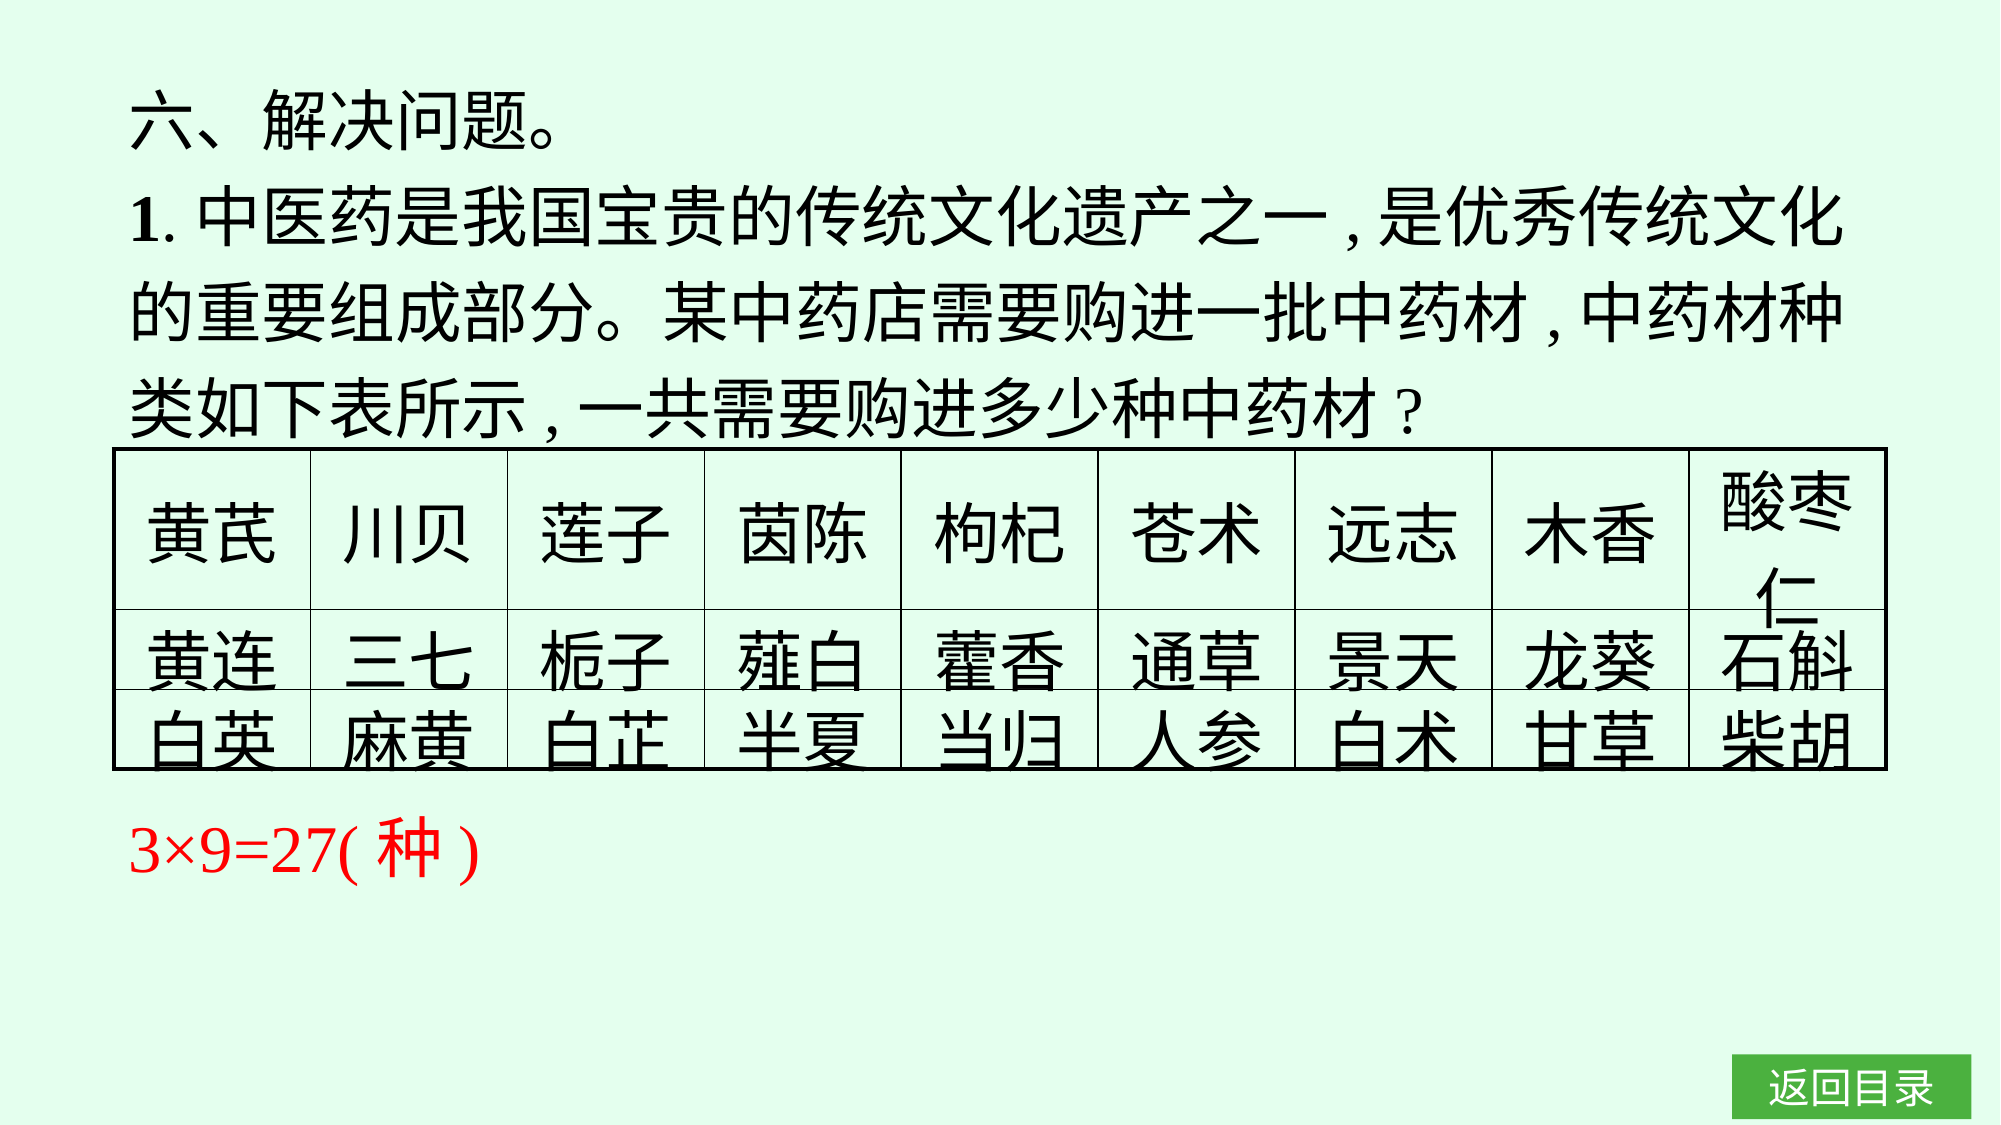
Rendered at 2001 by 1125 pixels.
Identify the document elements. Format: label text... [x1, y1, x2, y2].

table_cell 黄连 [116, 610, 310, 689]
table_header 川贝 [311, 451, 507, 609]
table_header 莲子 [508, 451, 704, 609]
table_cell 三七 [311, 610, 507, 689]
table_cell 景天 [1296, 610, 1491, 689]
table_header 苍术 [1099, 451, 1294, 609]
table_cell 龙葵 [1493, 610, 1688, 689]
table_cell 石斛 [1690, 610, 1884, 689]
table_cell 藿香 [902, 610, 1097, 689]
table_header 酸枣仁 [1690, 451, 1884, 609]
table_cell 白英 [116, 690, 310, 767]
table_header 枸杞 [902, 451, 1097, 609]
table_header 黄芪 [116, 451, 310, 609]
table_cell 薤白 [705, 610, 900, 689]
table_cell 柴胡 [1690, 690, 1884, 767]
table_cell 麻黄 [311, 690, 507, 767]
table_cell 栀子 [508, 610, 704, 689]
table_cell 当归 [902, 690, 1097, 767]
table_cell 白术 [1296, 690, 1491, 767]
table_header 茵陈 [705, 451, 900, 609]
table_cell 甘草 [1493, 690, 1688, 767]
table_cell 半夏 [705, 690, 900, 767]
table_header 木香 [1493, 451, 1688, 609]
table_cell 人参 [1099, 690, 1294, 767]
table_cell 白芷 [508, 690, 704, 767]
table_cell 通草 [1099, 610, 1294, 689]
text_box 3×9=27(种) [113, 782, 496, 893]
text_box 六、解决问题。 1.中医药是我国宝贵的传统文化遗产之一,是优秀传统文化的重要组成部分。某中药店需要购进一批中药材,中药材种类如下表所示,一共需要购进多少种中药材? [113, 55, 1887, 447]
table_header 远志 [1296, 451, 1491, 609]
